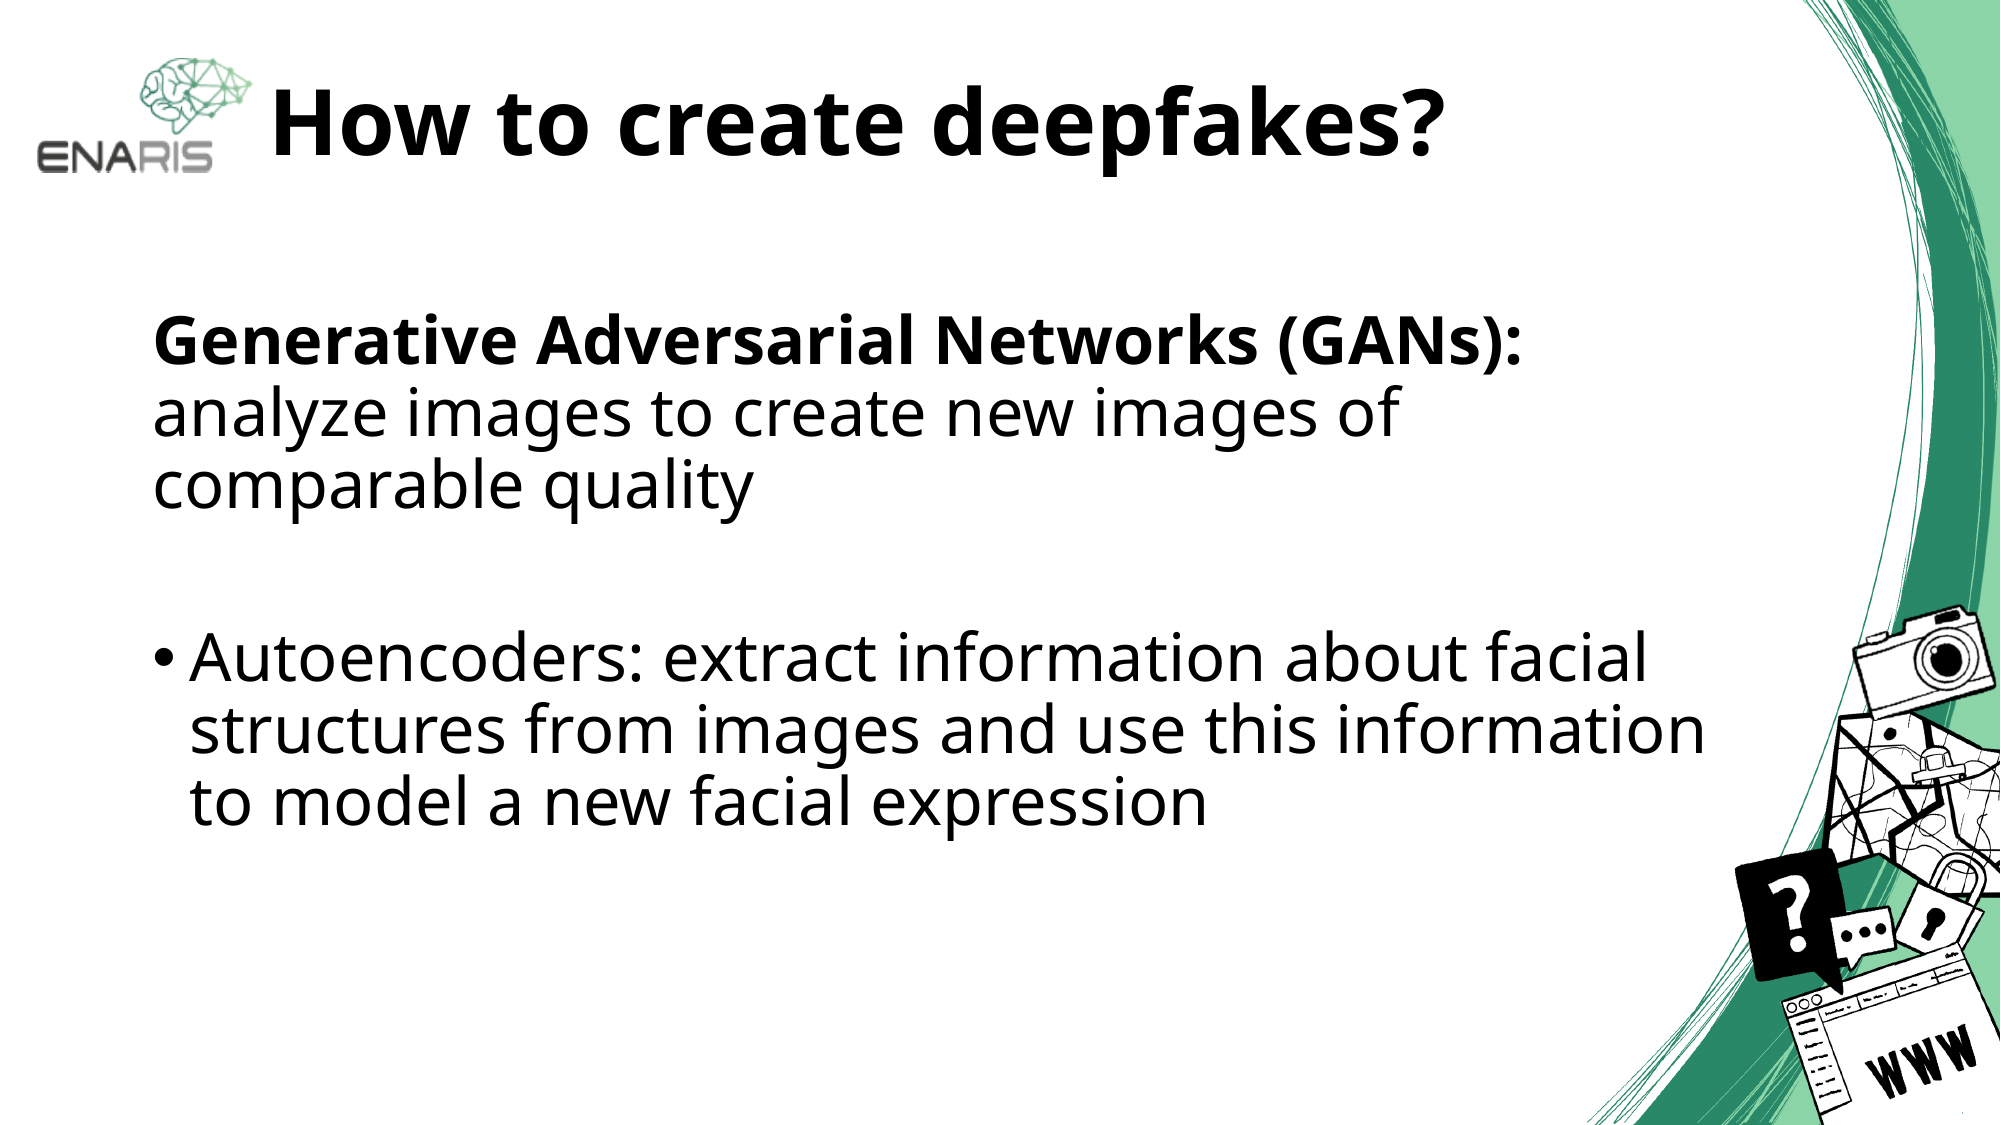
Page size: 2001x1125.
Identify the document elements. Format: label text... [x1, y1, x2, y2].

list Generative Adversarial Networks (GANs): analyze images to create new images of comparable quality Autoencoders: extract information about facial structures from images and use this information to model a new facial expression [137, 299, 1728, 1014]
picture [37, 58, 254, 173]
title How to create deepfakes? [253, 59, 1863, 278]
picture [408, 0, 2000, 1125]
